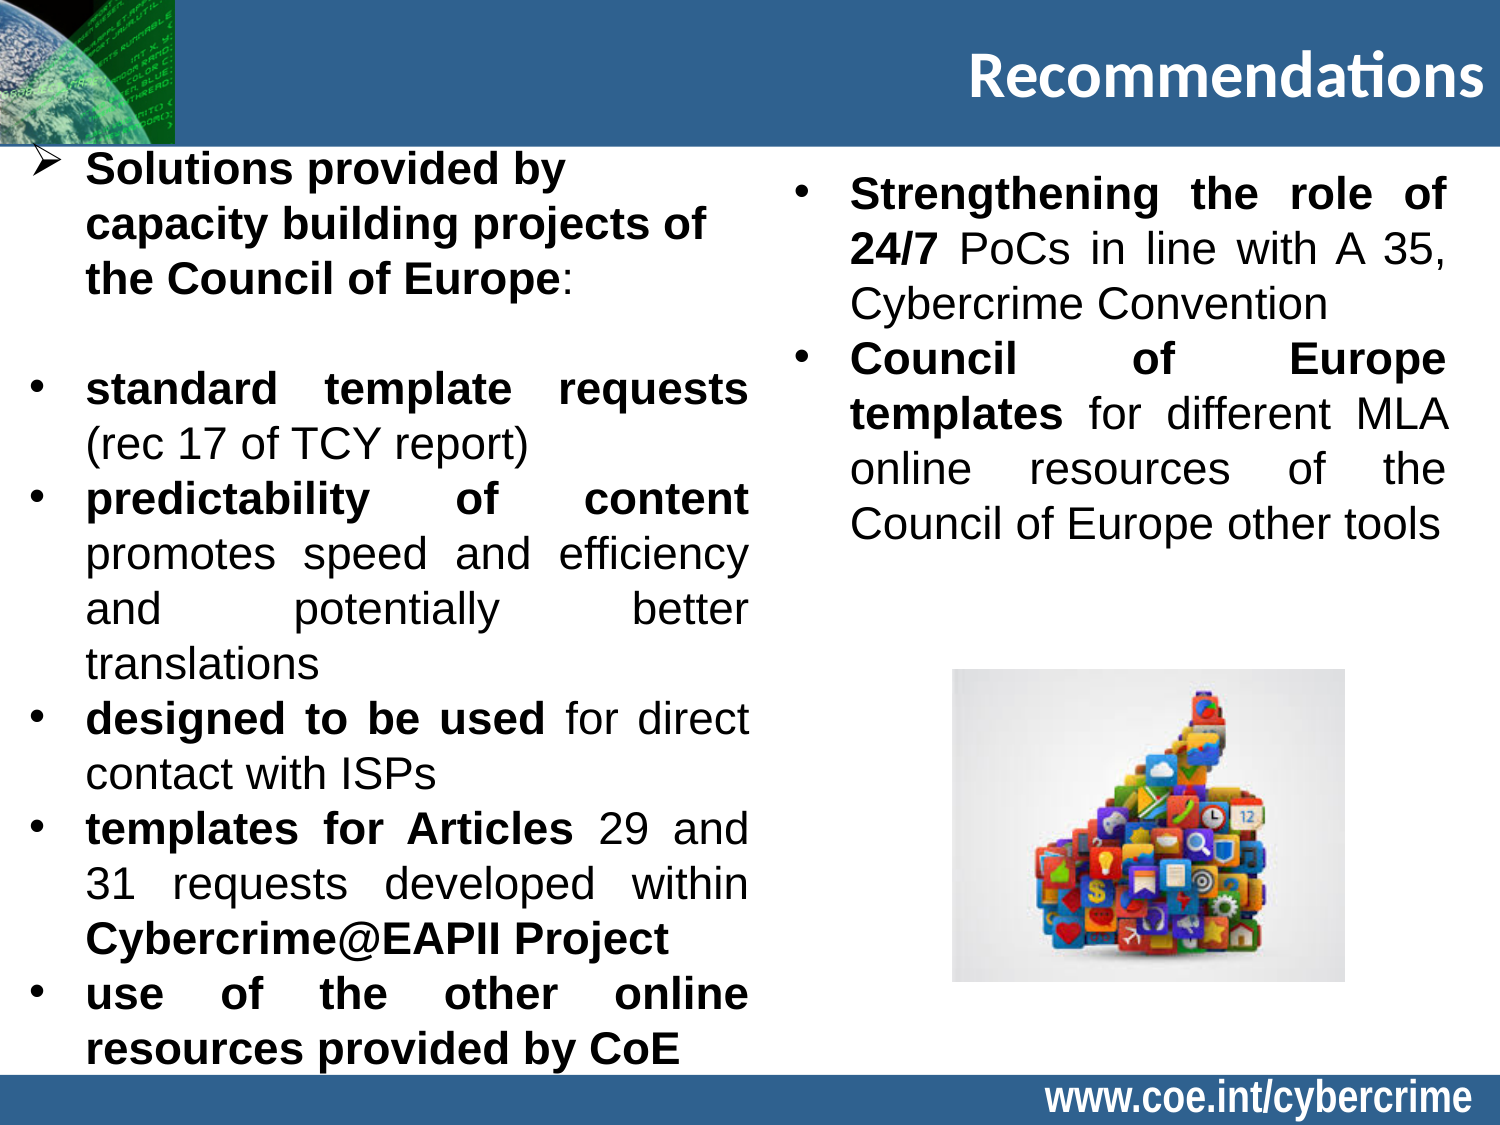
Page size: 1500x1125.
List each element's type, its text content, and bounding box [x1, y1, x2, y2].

text_box Recommendations [179, 0, 1500, 149]
text_box Solutions provided by capacity building projects of the Council of Europe: standard template requests (rec 17 of TCY report) predictability of content promotes speed and efficiency and potentially better translations designed to be used for direct contact with ISPs templates for Articles 29 and 31 requests developed within Cybercrime@EAPII Project use of the other online resources provided by CoE [14, 131, 765, 1081]
text_box Strengthening the role of 24/7 PoCs in line with A 35, Cybercrime Convention Council of Europe templates for different MLA online resources of the Council of Europe other tools [778, 156, 1462, 556]
picture [0, 0, 175, 144]
picture [952, 668, 1346, 982]
text_box www.coe.int/cybercrime [1030, 1059, 1500, 1125]
text_box [0, 1073, 1030, 1125]
